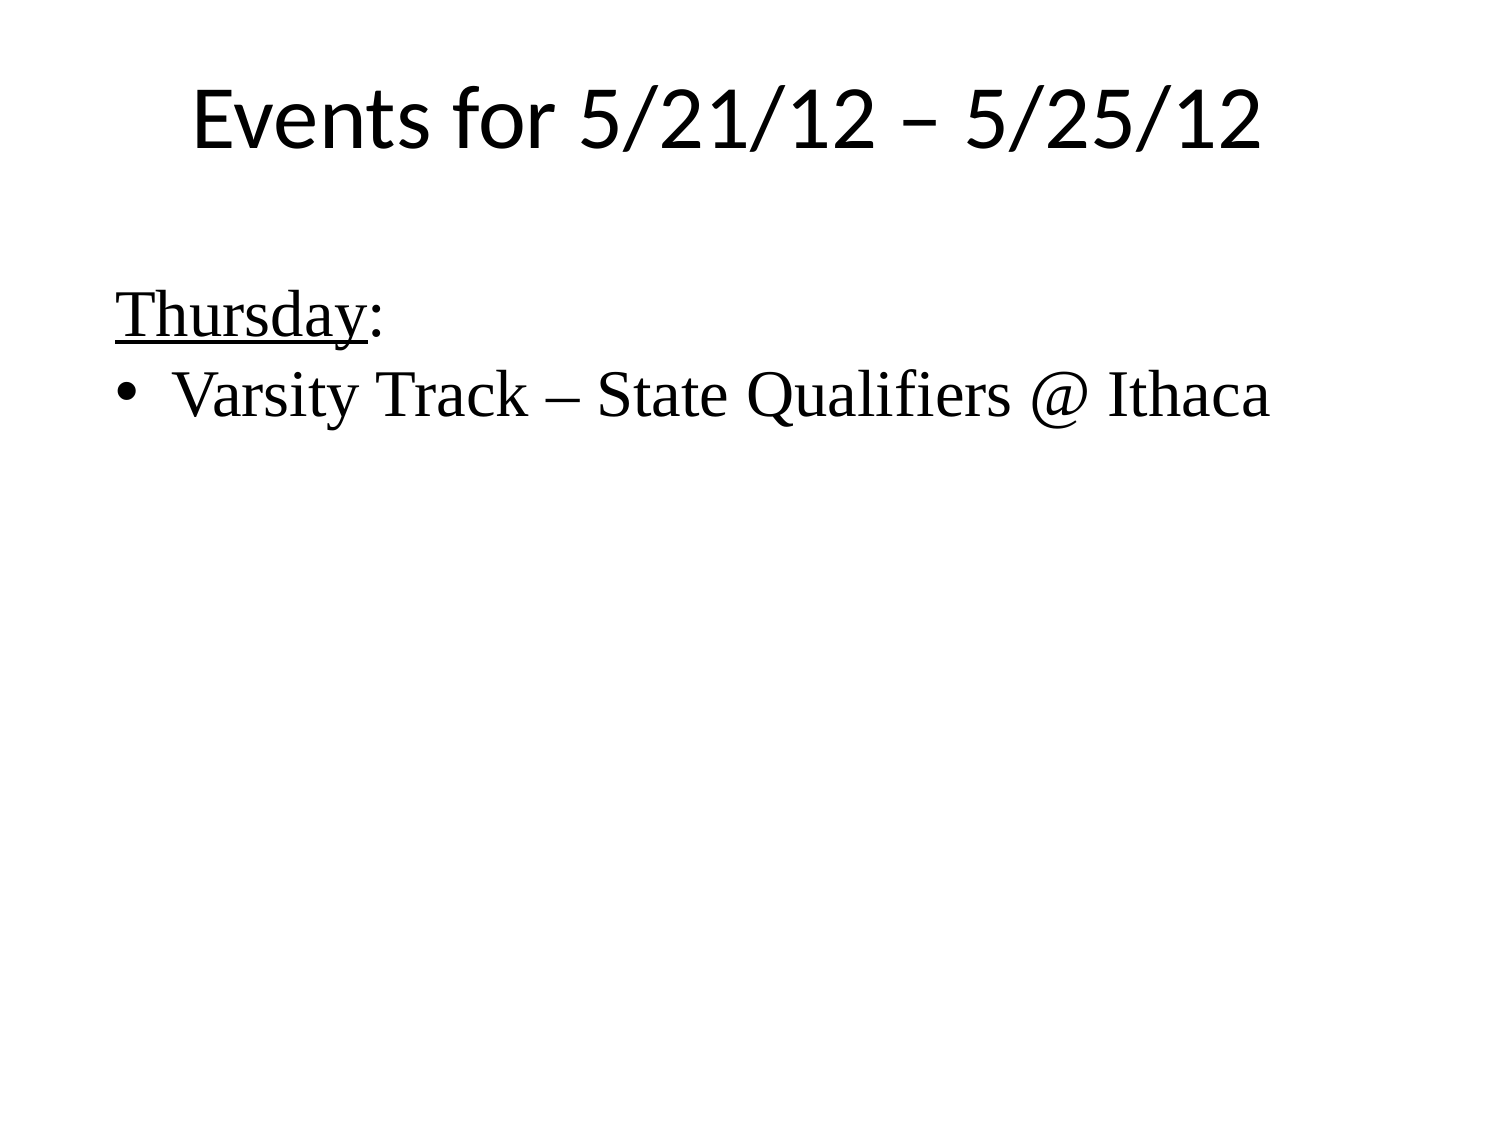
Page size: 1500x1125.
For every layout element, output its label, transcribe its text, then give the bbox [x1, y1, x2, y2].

text_box Thursday: Varsity Track – State Qualifiers @ Ithaca [100, 262, 1288, 488]
title Events for 5/21/12 – 5/25/12 [72, 50, 1385, 175]
